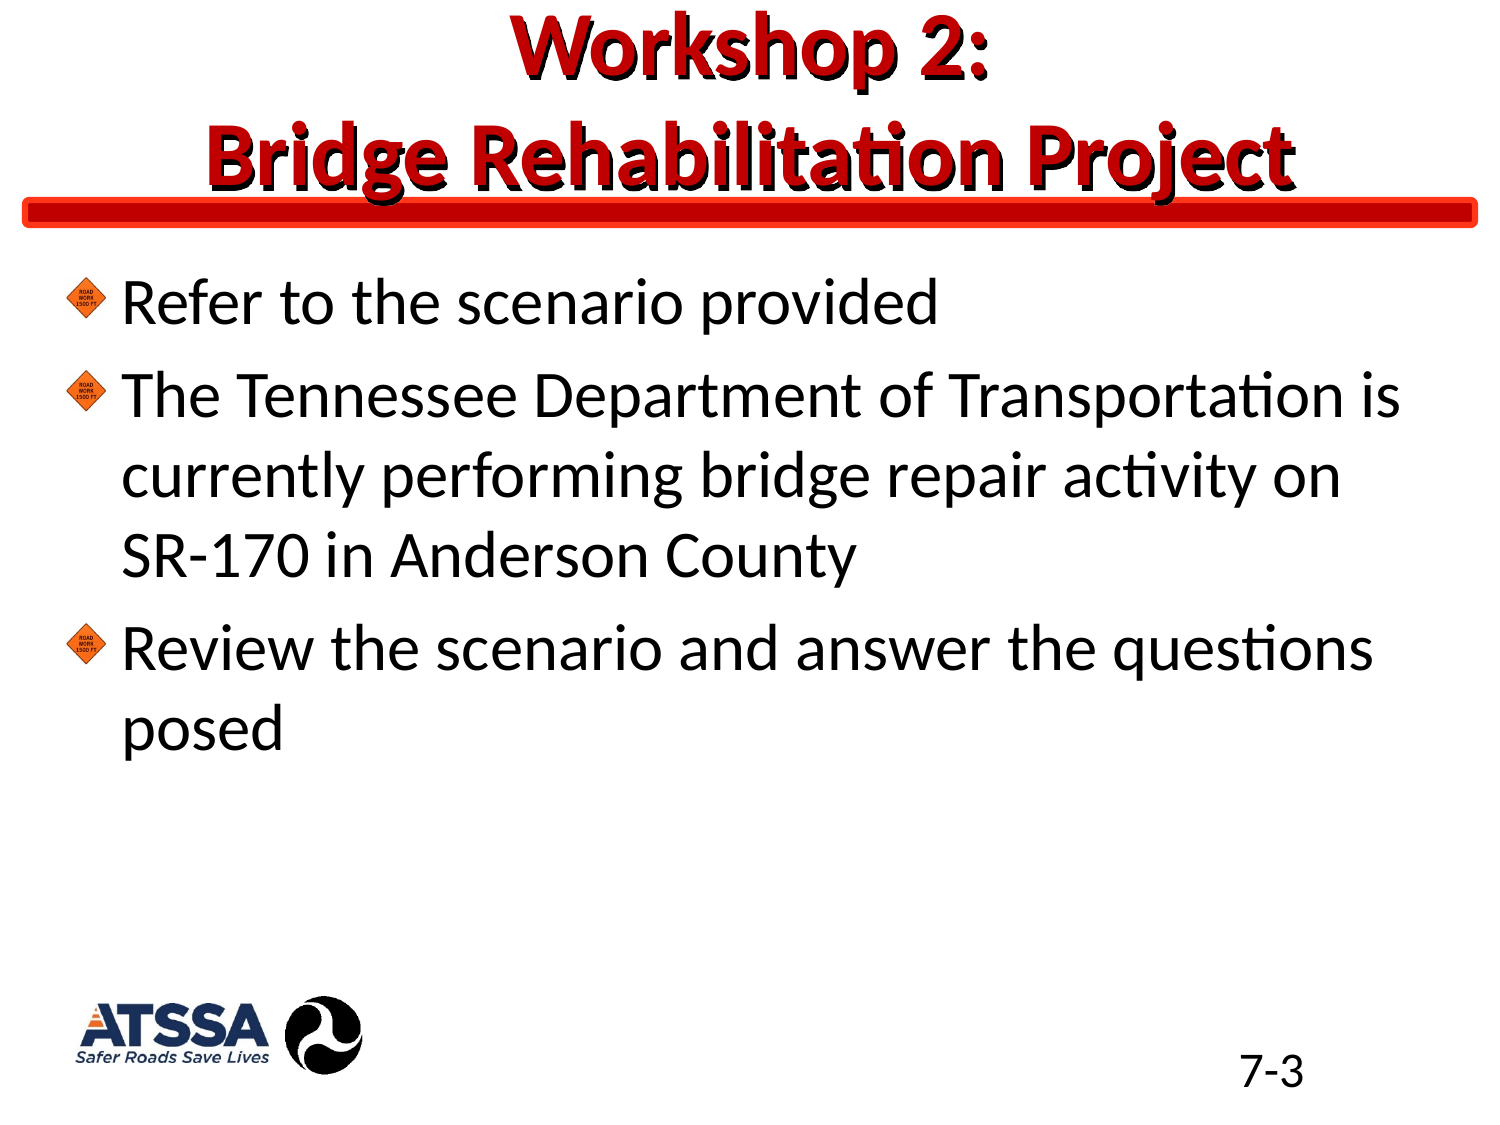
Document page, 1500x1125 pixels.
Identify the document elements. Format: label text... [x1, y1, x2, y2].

title Workshop 2: Bridge Rehabilitation Project [0, 0, 1500, 188]
picture [65, 276, 107, 319]
picture [65, 622, 107, 665]
picture [75, 1003, 269, 1063]
picture [65, 369, 107, 412]
list Refer to the scenario provided The Tennessee Department of Transportation is currently performing bridge repair activity on SR-170 in Anderson County Review the scenario and answer the questions posed [49, 249, 1438, 988]
picture [276, 989, 370, 1077]
